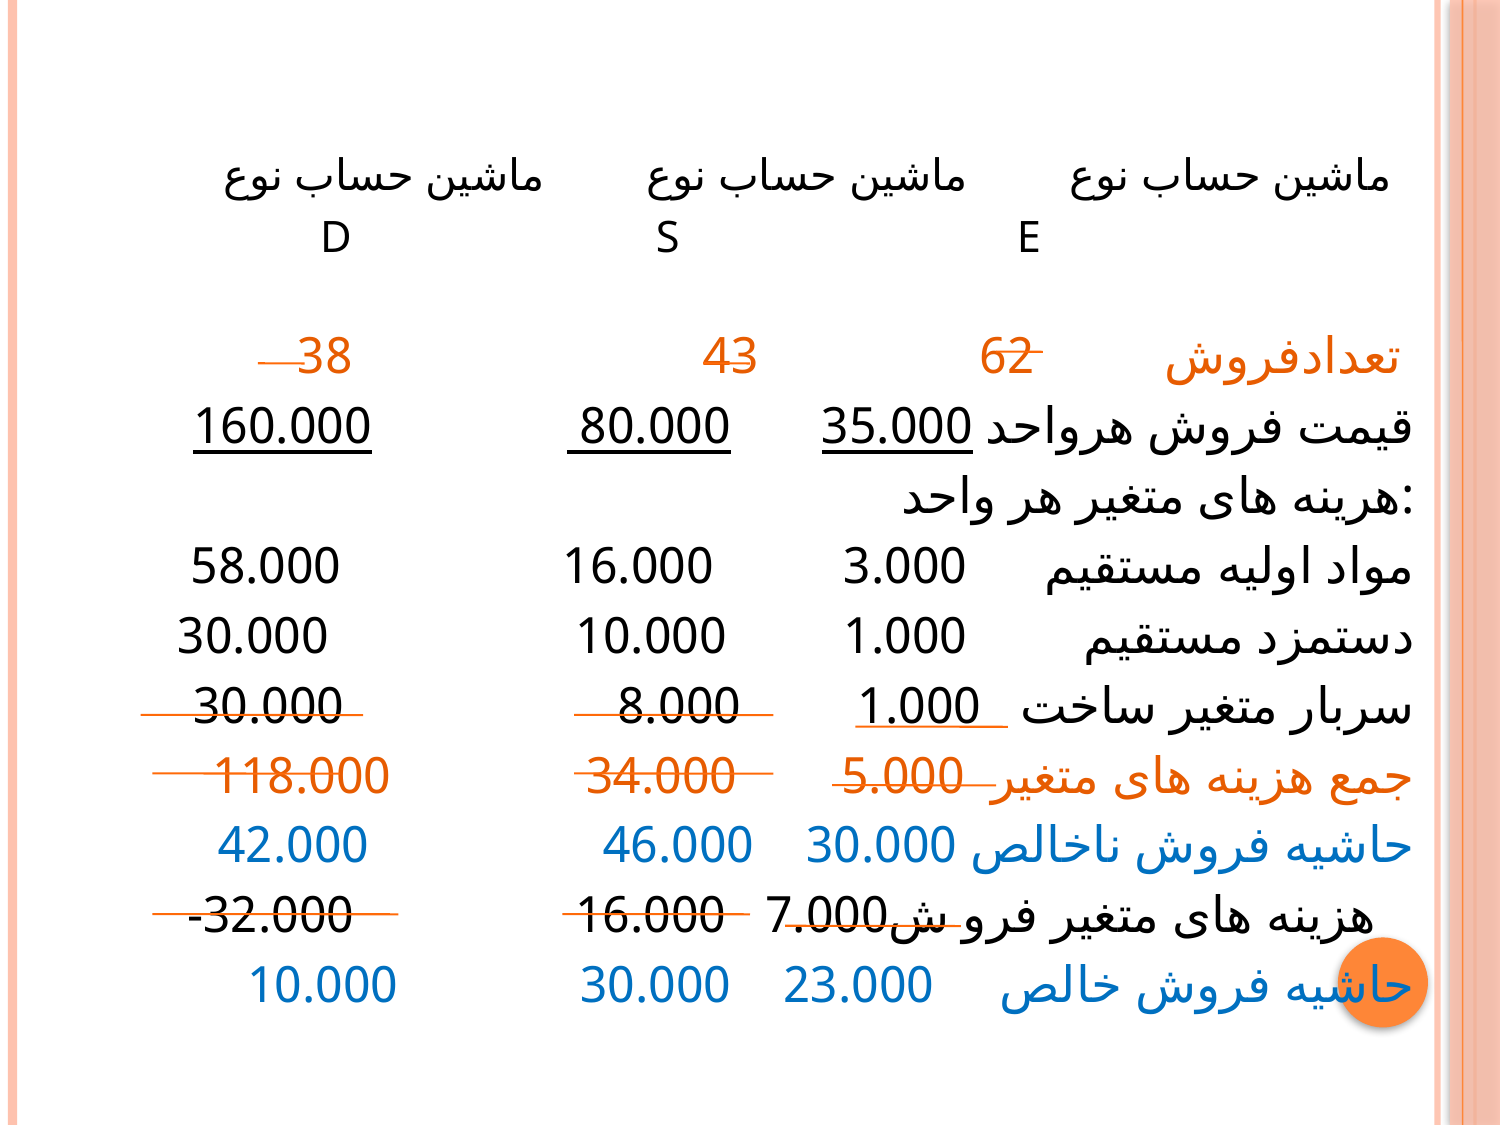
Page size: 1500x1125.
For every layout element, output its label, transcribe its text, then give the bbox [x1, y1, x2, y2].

list ماشین حساب نوع ماشین حساب نوع ماشین حساب نوع D S E تعدادفروش 62 43 38 قیمت فروش هرواحد 35.000 80.000 160.000 هرینه های متغیر هر واحد: مواد اولیه مستقیم 3.000 16.000 58.000 دستمزد مستقیم 1.000 10.000 30.000 سربار متغیر ساخت 1.000 8.000 30.000 جمع هزینه های متغیر 5.000 34.000 118.000 حاشیه فروش ناخالص 30.000 46.000 42.000 -هزینه های متغیر فرو ش7.000 16.000 32.000 حاشیه فروش خالص 23.000 30.000 10.000 [35, 82, 1430, 1062]
